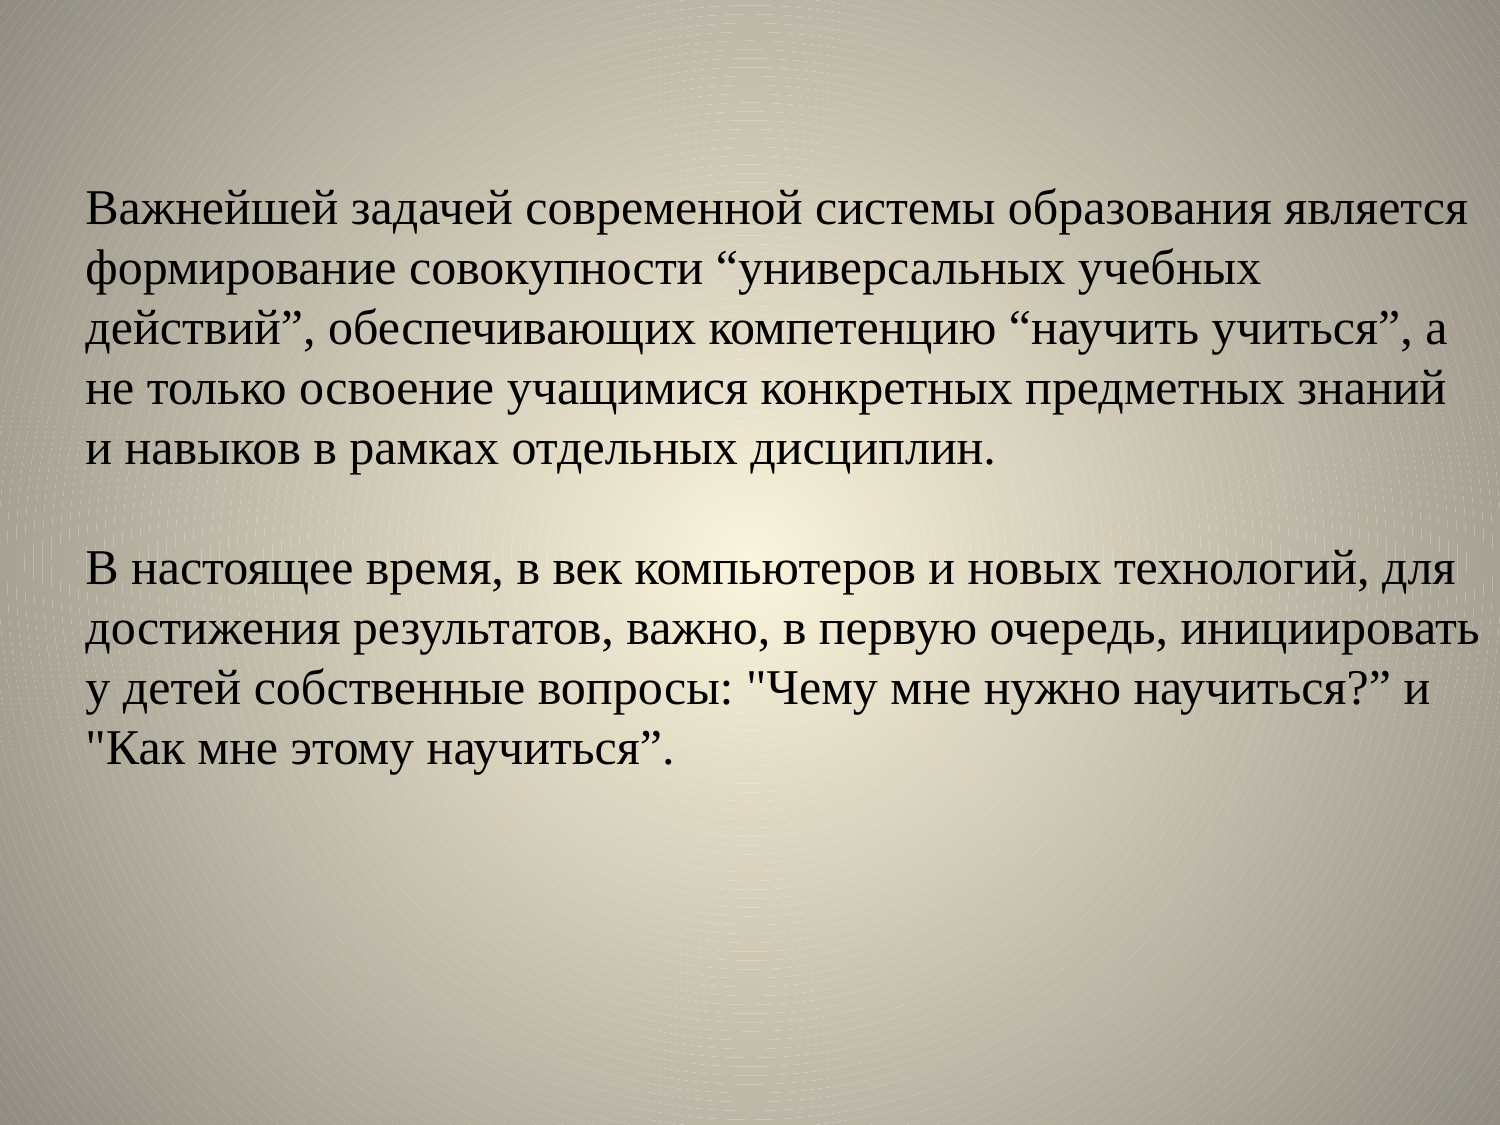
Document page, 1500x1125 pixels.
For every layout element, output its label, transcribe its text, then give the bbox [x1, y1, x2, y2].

text_box Важнейшей задачей современной системы образования является формирование совокупности “универсальных учебных действий”, обеспечивающих компетенцию “научить учиться”, а не только освоение учащимися конкретных предметных знаний и навыков в рамках отдельных дисциплин. В настоящее время, в век компьютеров и новых технологий, для достижения результатов, важно, в первую очередь, инициировать у детей собственные вопросы: "Чему мне нужно научиться?” и "Как мне этому научиться”. [70, 167, 1500, 782]
